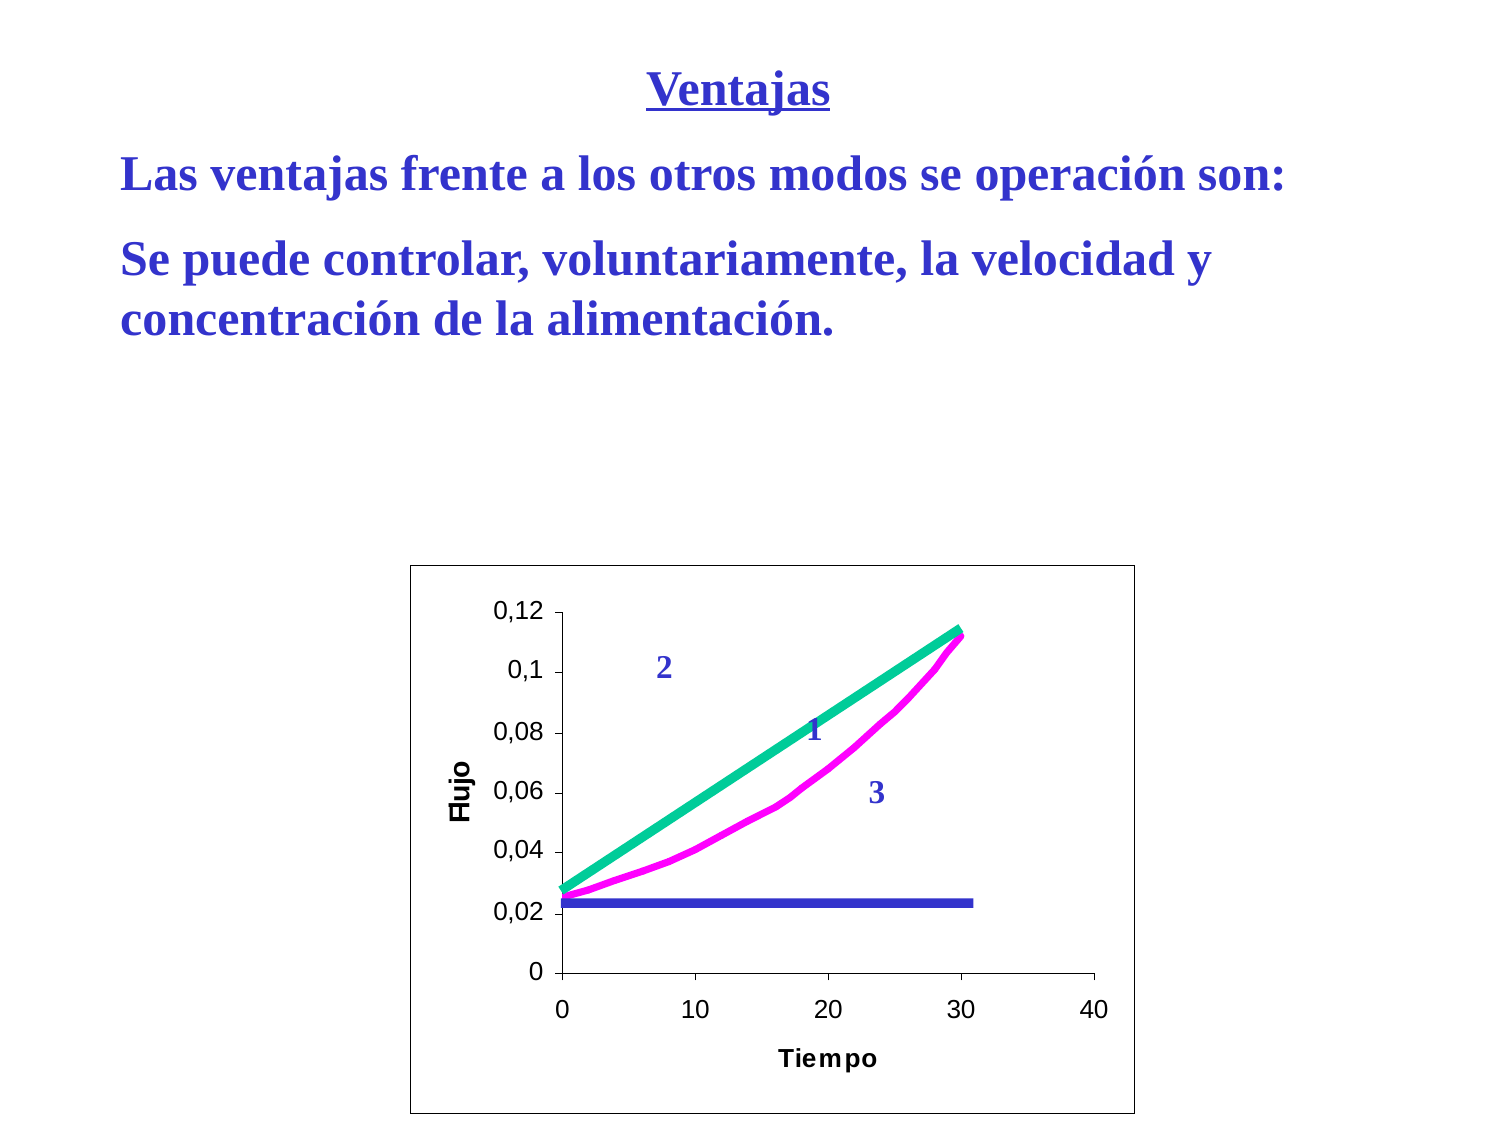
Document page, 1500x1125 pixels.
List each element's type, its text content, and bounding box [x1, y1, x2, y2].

text_box Ventajas Las ventajas frente a los otros modos se operación son: Se puede controlar, voluntariamente, la velocidad y concentración de la alimentación. [105, 48, 1372, 438]
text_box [398, 552, 1149, 1125]
